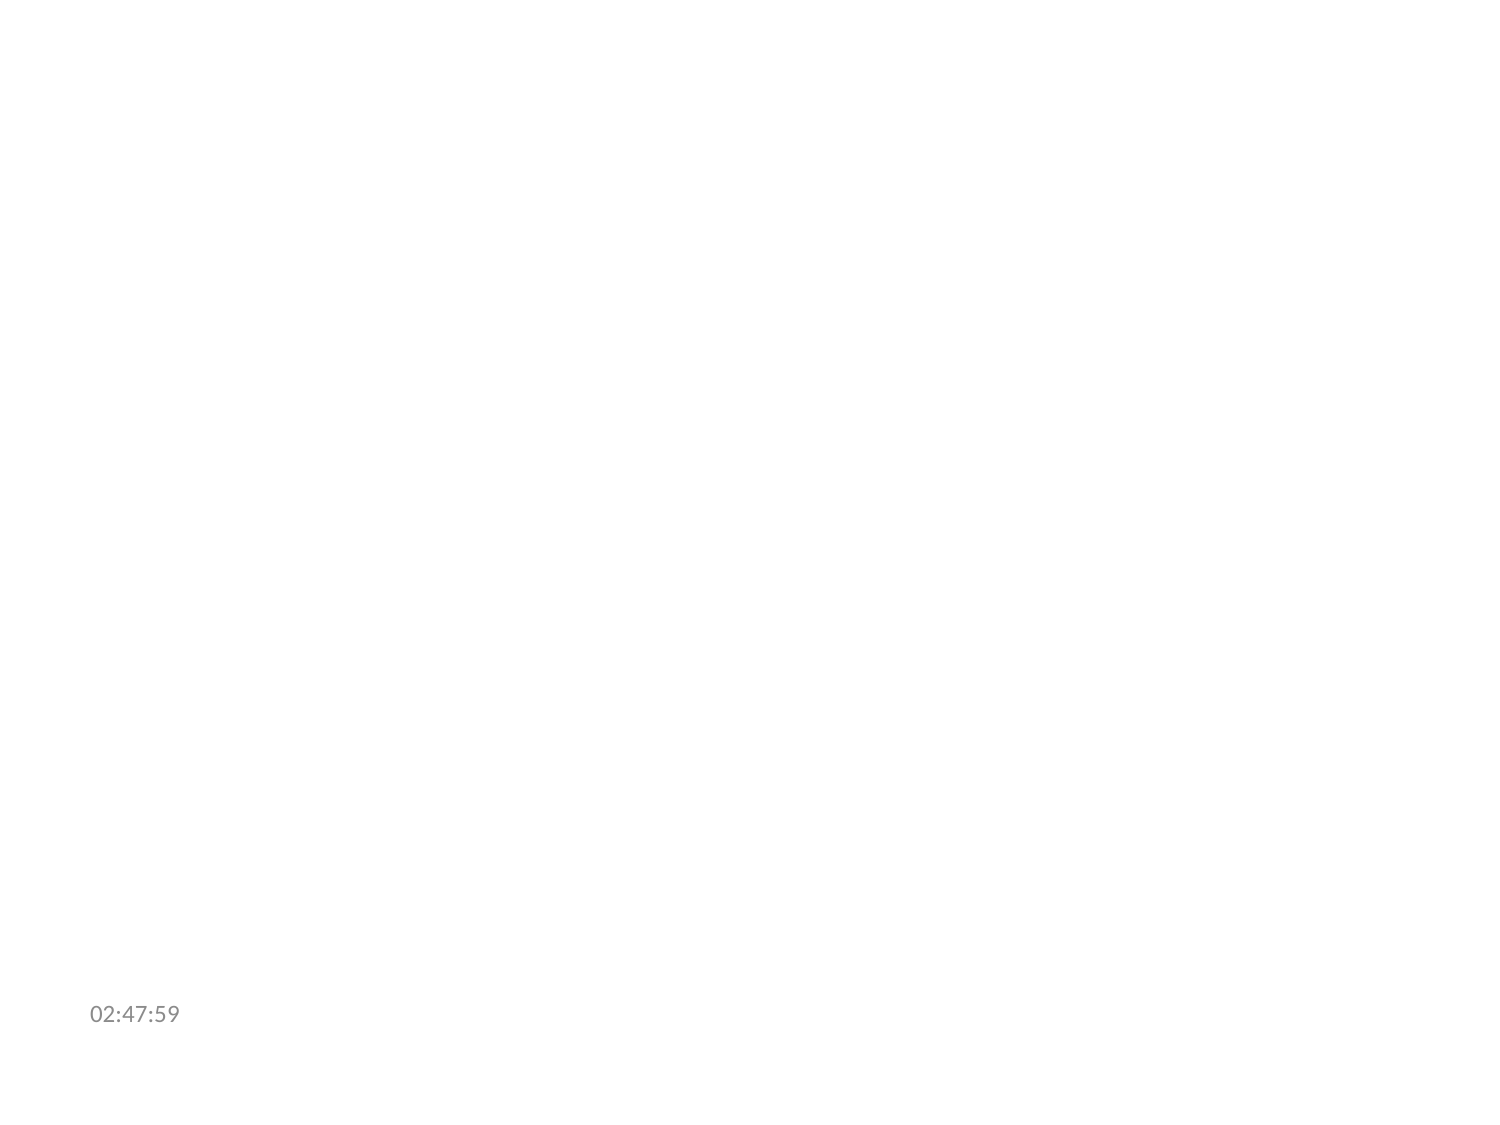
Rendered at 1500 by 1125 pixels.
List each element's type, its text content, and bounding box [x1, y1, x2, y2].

text_box 15:35:09 [75, 982, 425, 1043]
